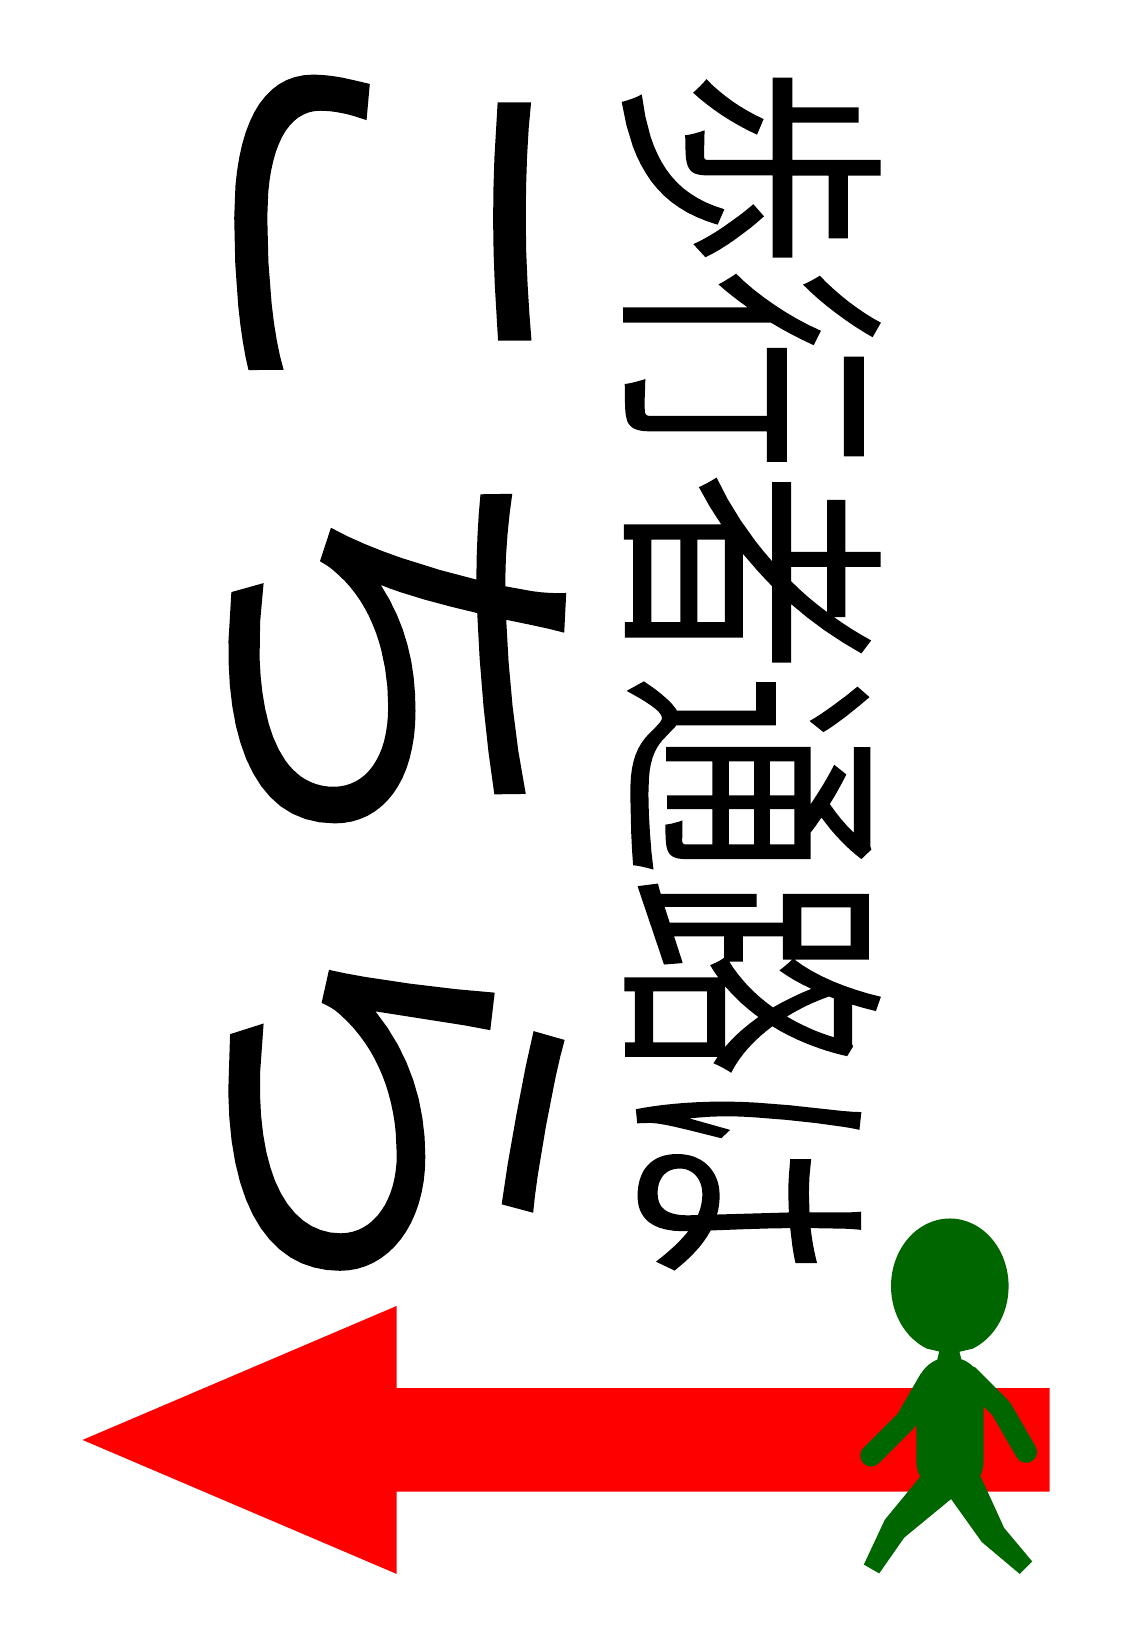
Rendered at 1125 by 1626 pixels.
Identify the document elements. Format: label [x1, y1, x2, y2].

text_box [80, 1304, 919, 1576]
text_box [860, 1218, 1037, 1574]
text_box [981, 1386, 1052, 1494]
